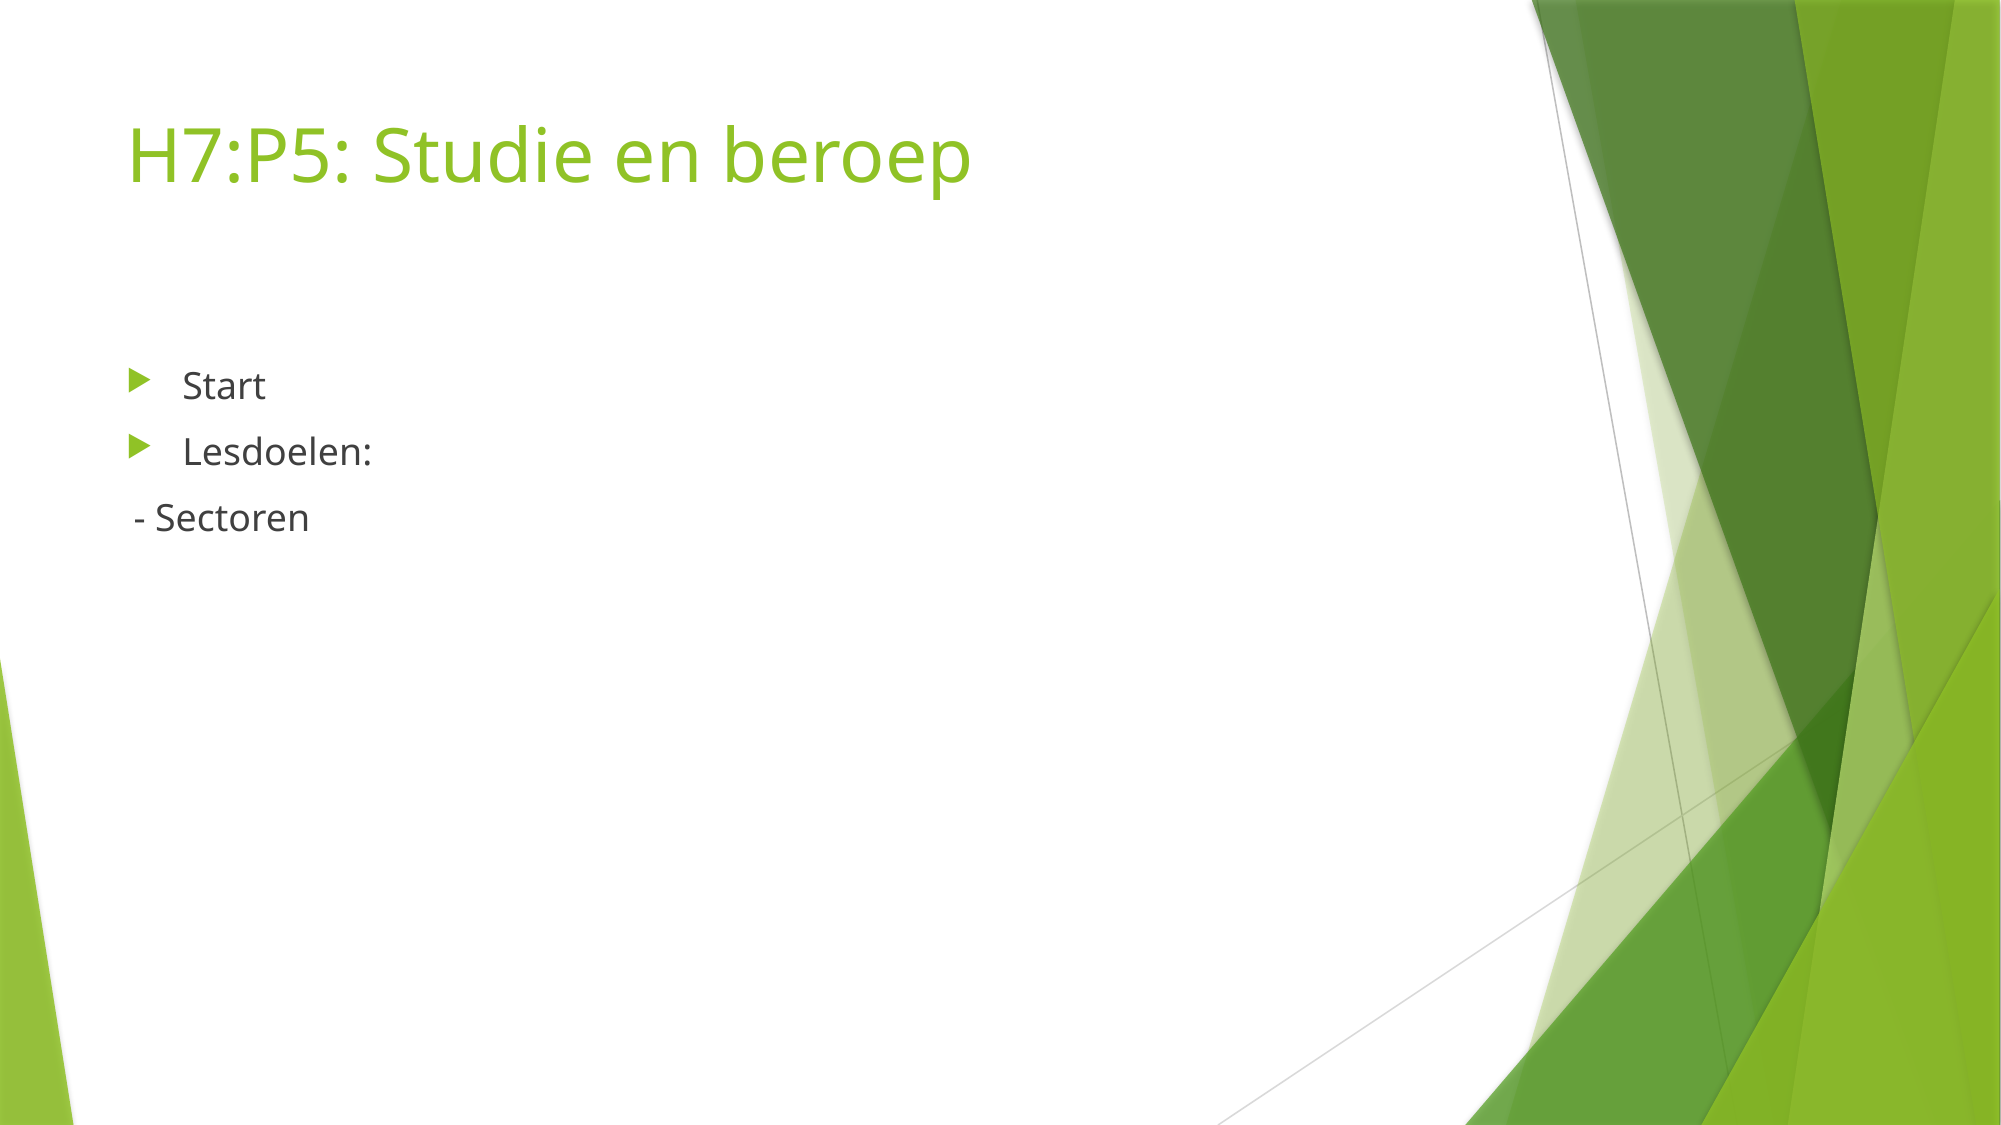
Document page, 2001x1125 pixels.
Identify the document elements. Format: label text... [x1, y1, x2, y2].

list Start Lesdoelen: - Sectoren [111, 354, 1522, 992]
title H7:P5: Studie en beroep [111, 99, 1522, 317]
